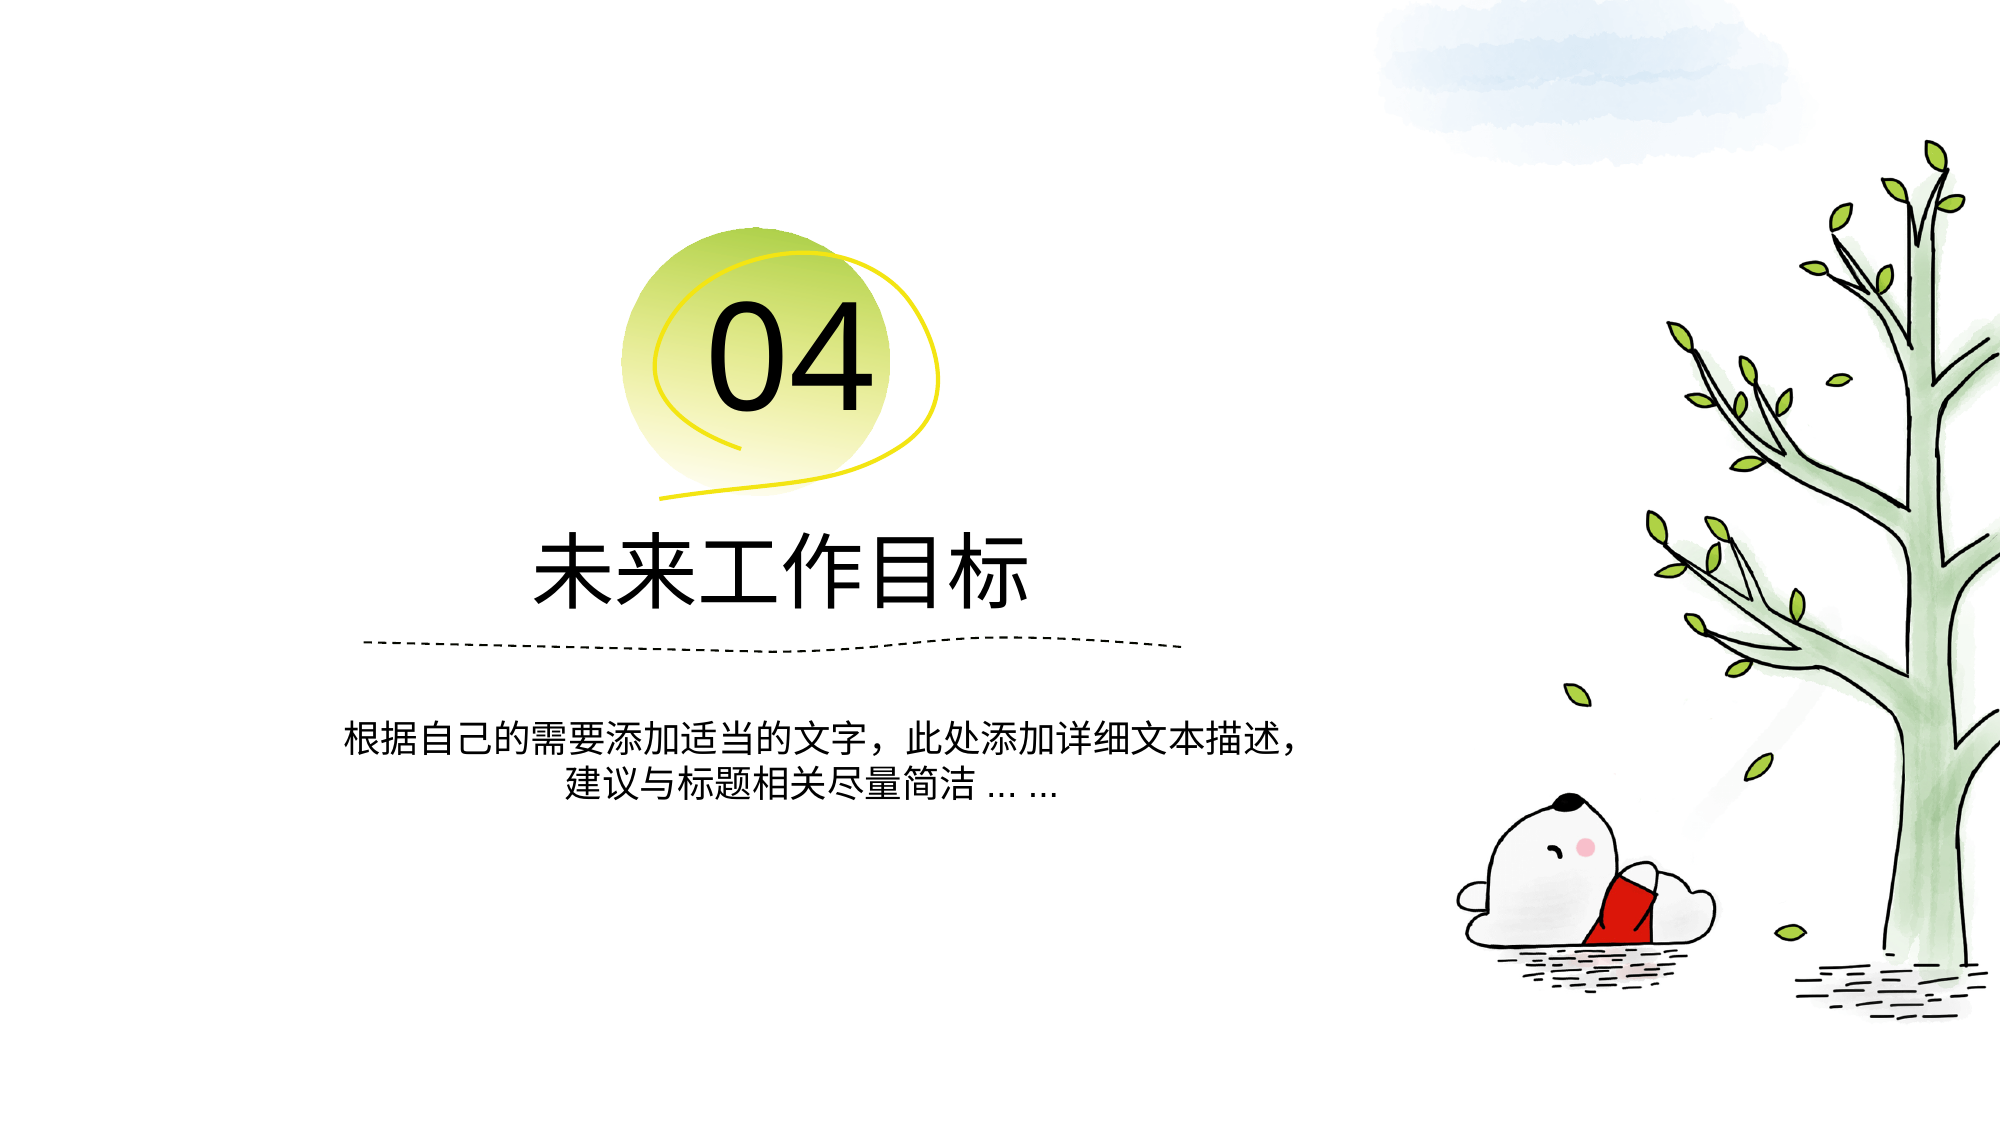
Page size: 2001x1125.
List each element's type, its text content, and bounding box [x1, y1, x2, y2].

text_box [621, 227, 939, 499]
text_box 根据自己的需要添加适当的文字，此处添加详细文本描述，建议与标题相关尽量简洁... ... [311, 707, 1312, 812]
text_box [363, 636, 1183, 653]
picture [1367, 0, 2000, 1125]
text_box 未来工作目标 [516, 512, 1099, 627]
